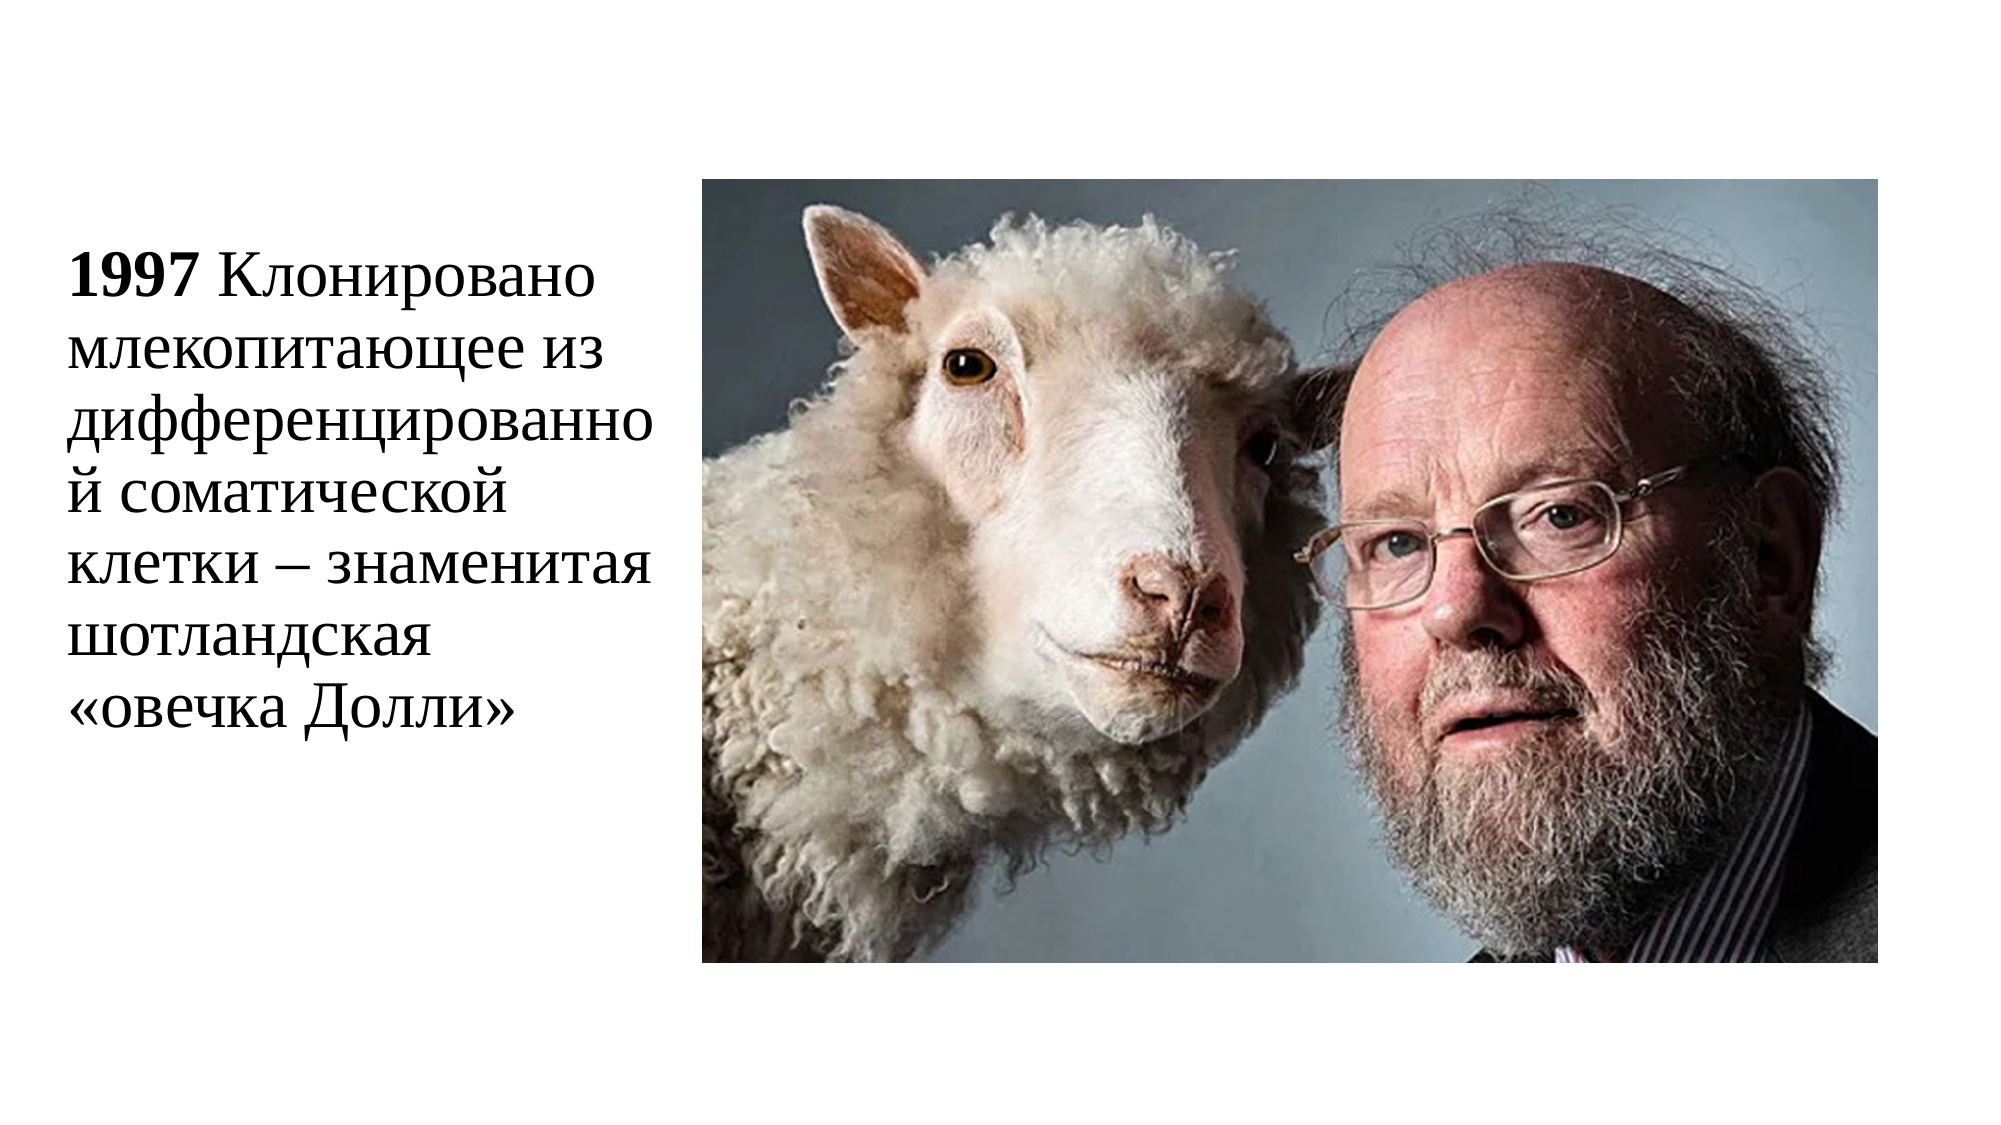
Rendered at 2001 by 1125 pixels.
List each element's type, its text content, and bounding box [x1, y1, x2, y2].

picture [702, 179, 1878, 963]
list 1997 Клонировано млекопитающее из дифференцированной соматической клетки – знаменитая шотландская «овечка Долли» [52, 231, 682, 911]
